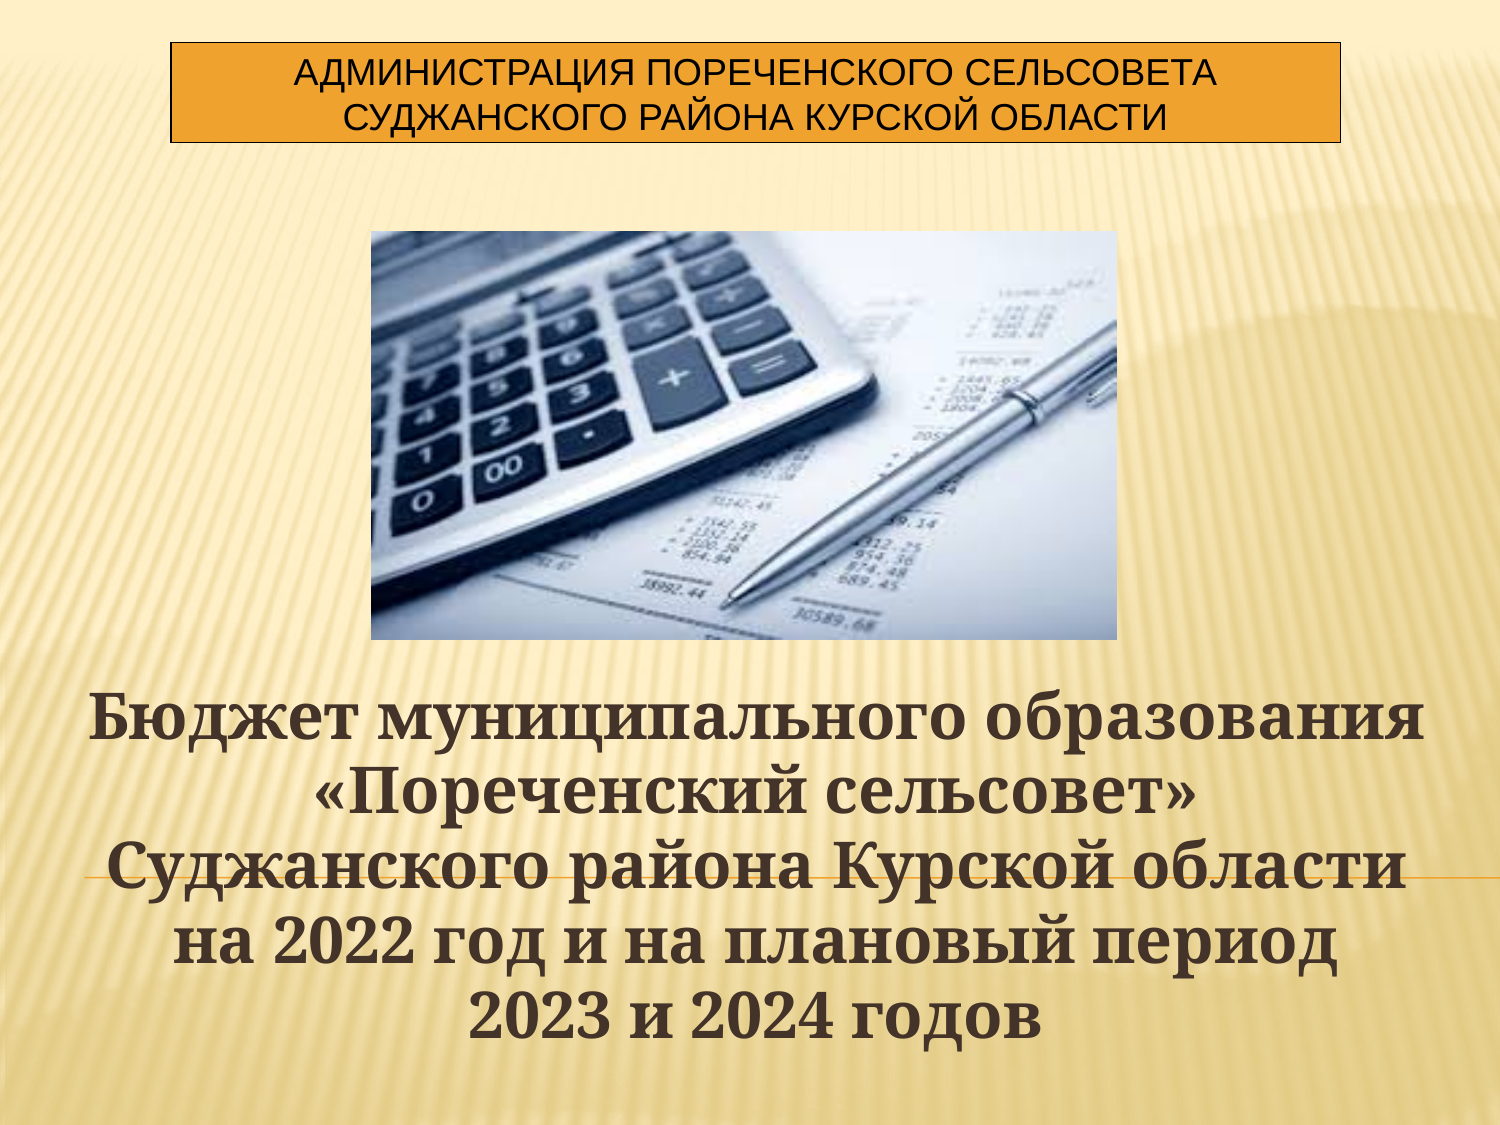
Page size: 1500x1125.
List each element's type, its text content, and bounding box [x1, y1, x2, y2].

subtitle Бюджет муниципального образования «Пореченский сельсовет» Суджанского района Курской области на 2022 год и на плановый период 2023 и 2024 годов [40, 679, 1471, 1059]
picture [371, 231, 1117, 640]
text_box АДМИНИСТРАЦИЯ ПОРЕЧЕНСКОГО СЕЛЬСОВЕТА СУДЖАНСКОГО РАЙОНА КУРСКОЙ ОБЛАСТИ [171, 42, 1341, 143]
